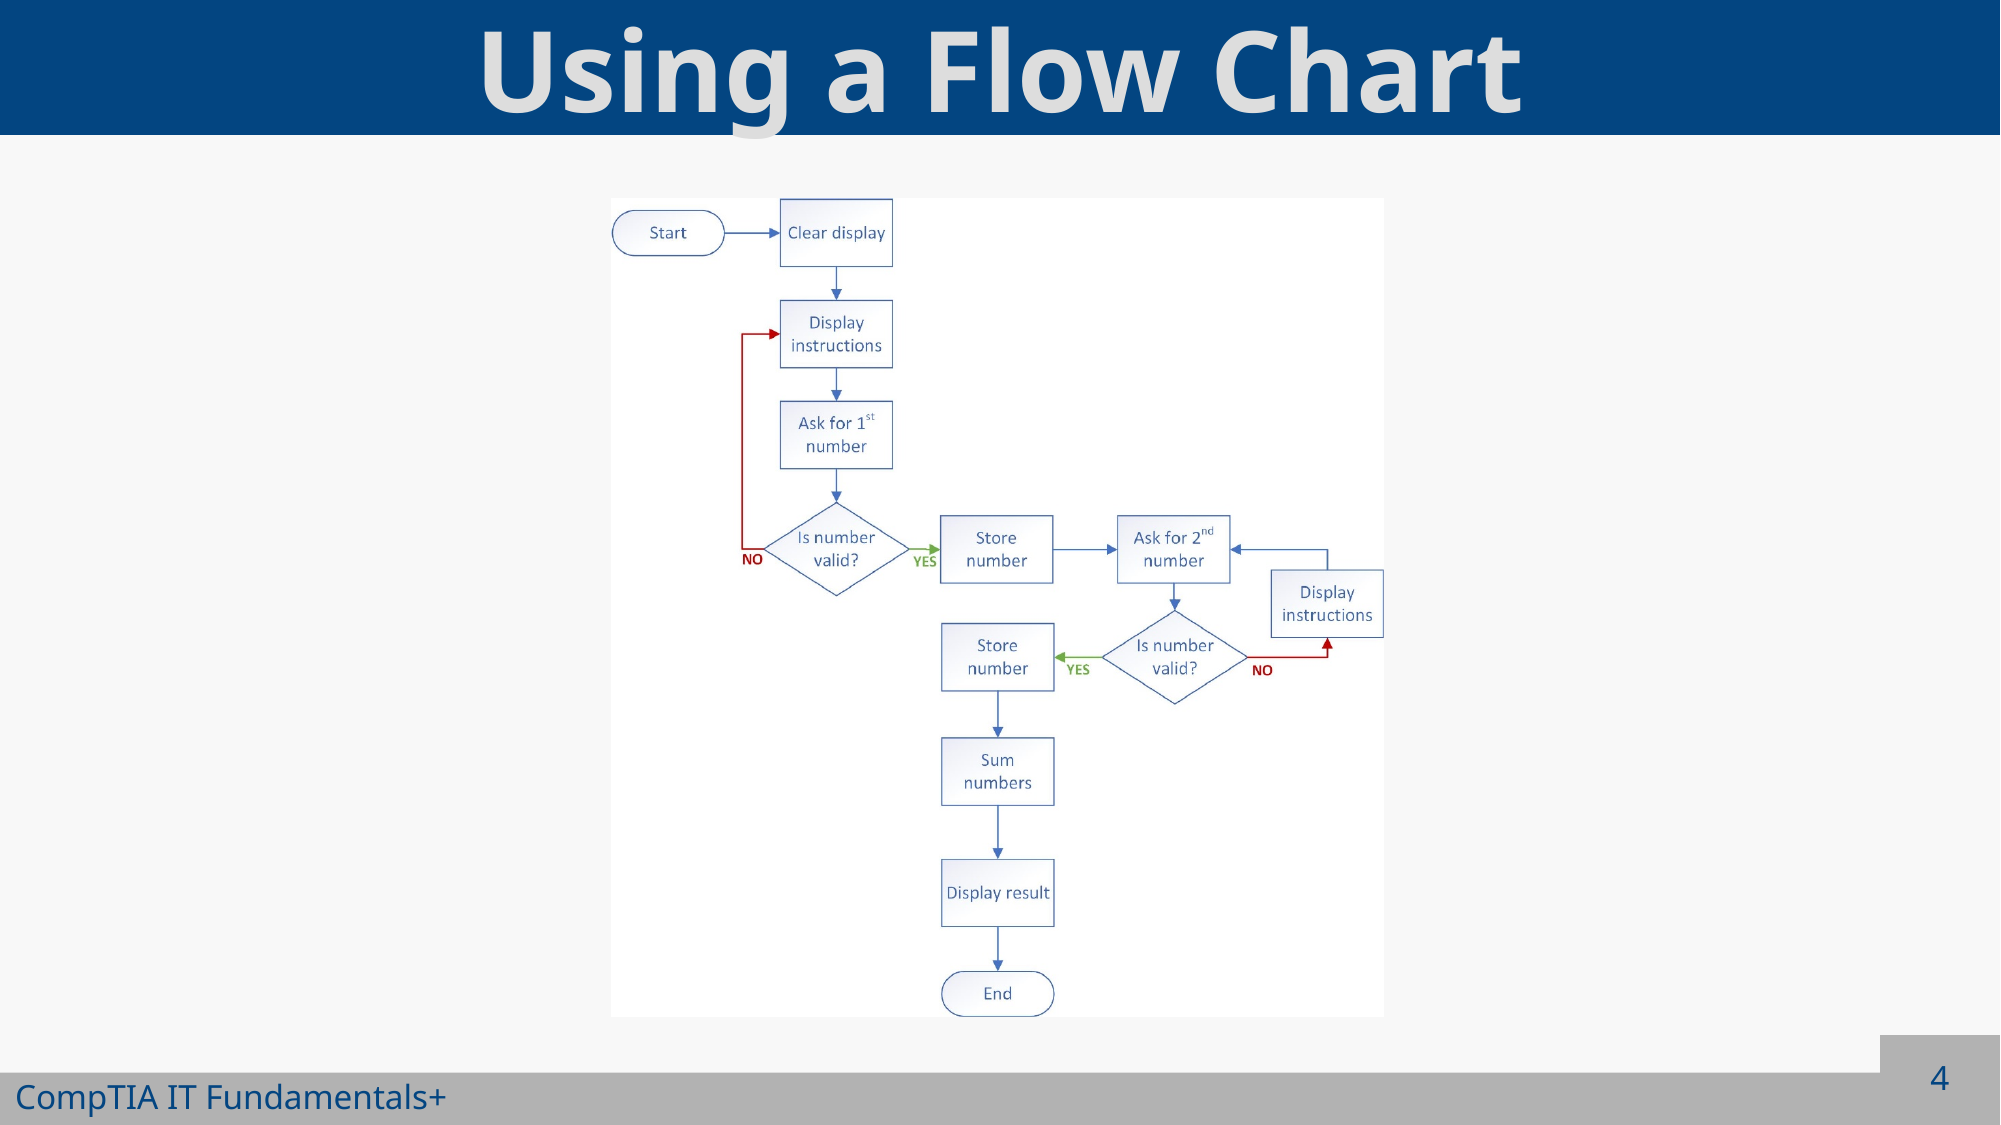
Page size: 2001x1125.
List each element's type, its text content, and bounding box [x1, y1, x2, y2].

slide_number 4 [1880, 1035, 2000, 1125]
title Using a Flow Chart [0, 0, 2000, 135]
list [611, 198, 1384, 1017]
footer CompTIA IT Fundamentals+ [0, 1072, 1880, 1125]
